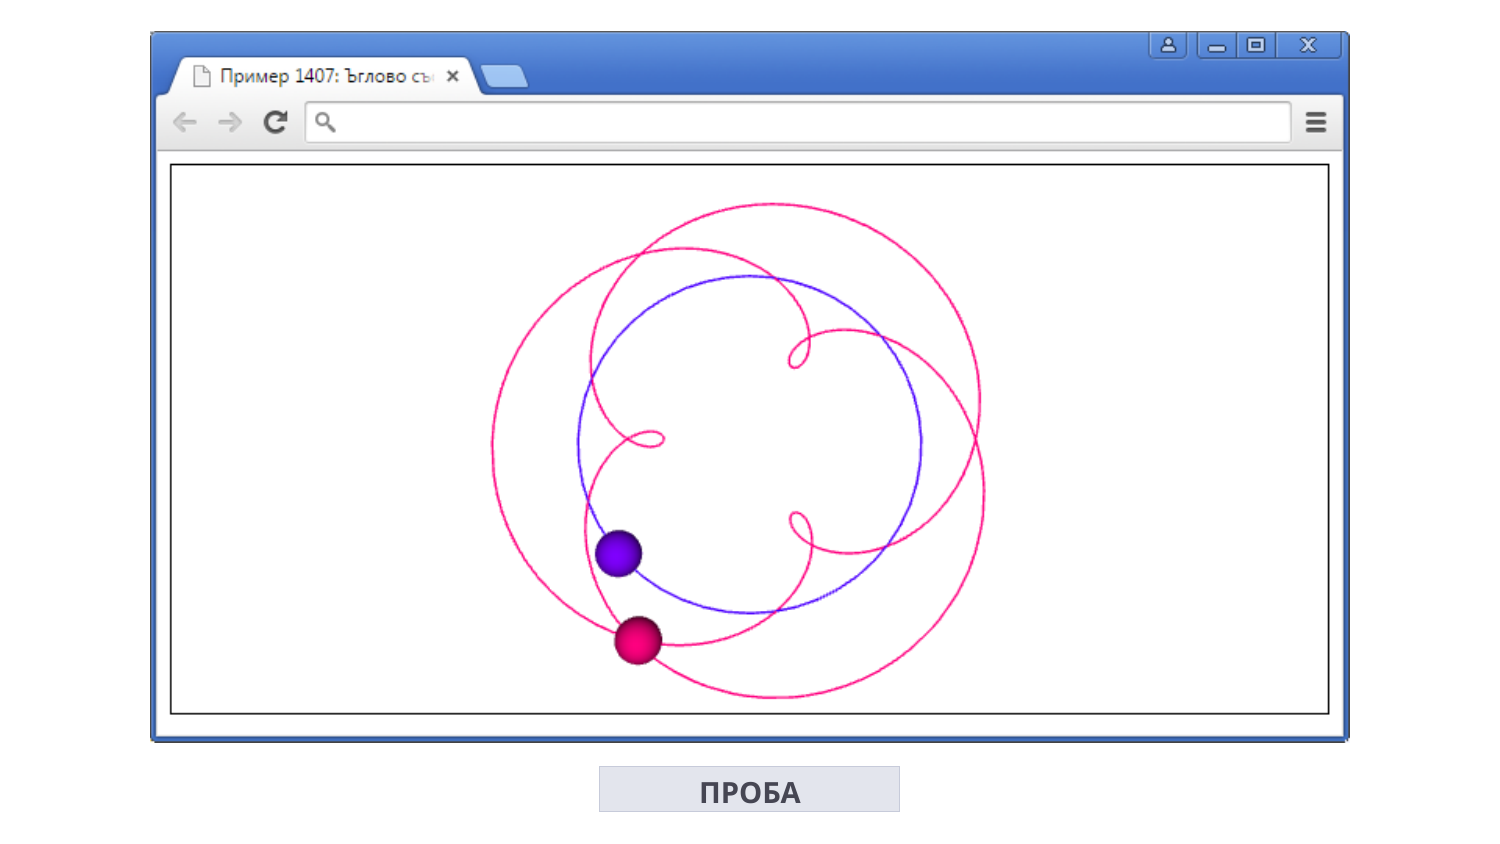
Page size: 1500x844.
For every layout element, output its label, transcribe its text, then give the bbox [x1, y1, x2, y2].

picture [149, 31, 1351, 744]
text_box ПРОБА [599, 766, 900, 812]
